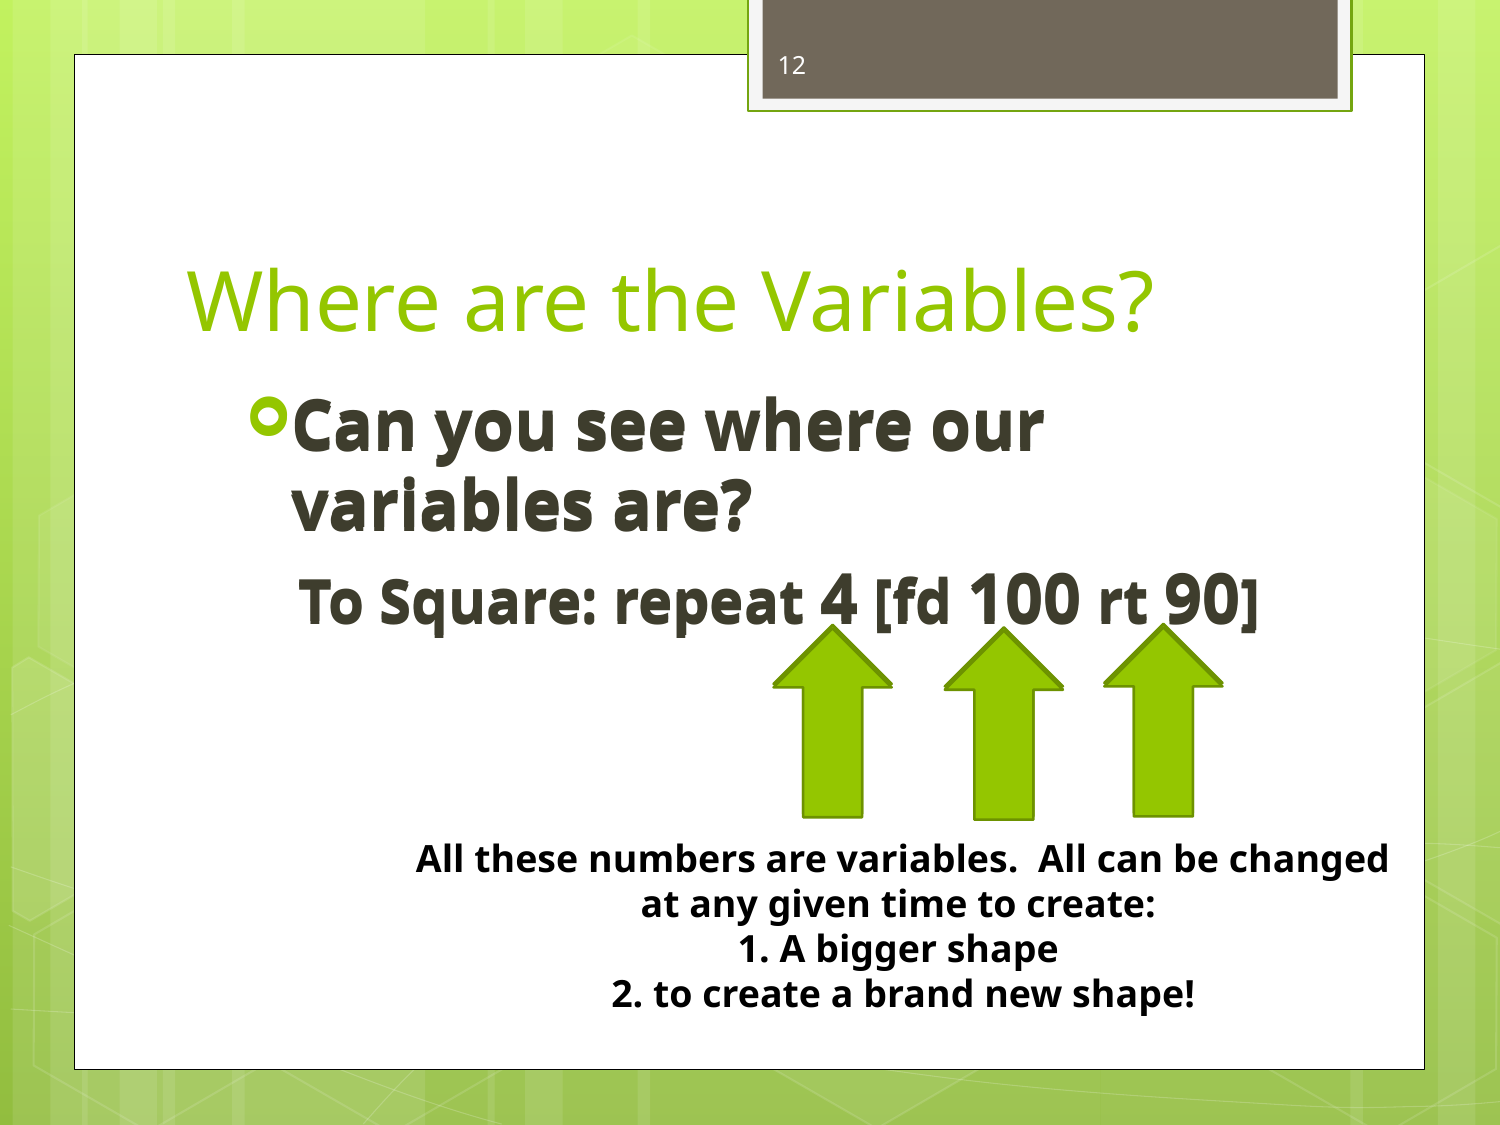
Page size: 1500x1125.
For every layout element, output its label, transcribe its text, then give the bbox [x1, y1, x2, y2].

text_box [170, 376, 1284, 1020]
slide_number 12 [762, 36, 982, 97]
text_box All these numbers are variables. All can be changed at any given time to create: 1. A bigger shape 2. to create a brand new shape! [1288, 827, 1412, 1023]
title Where are the Variables? [171, 168, 1324, 357]
